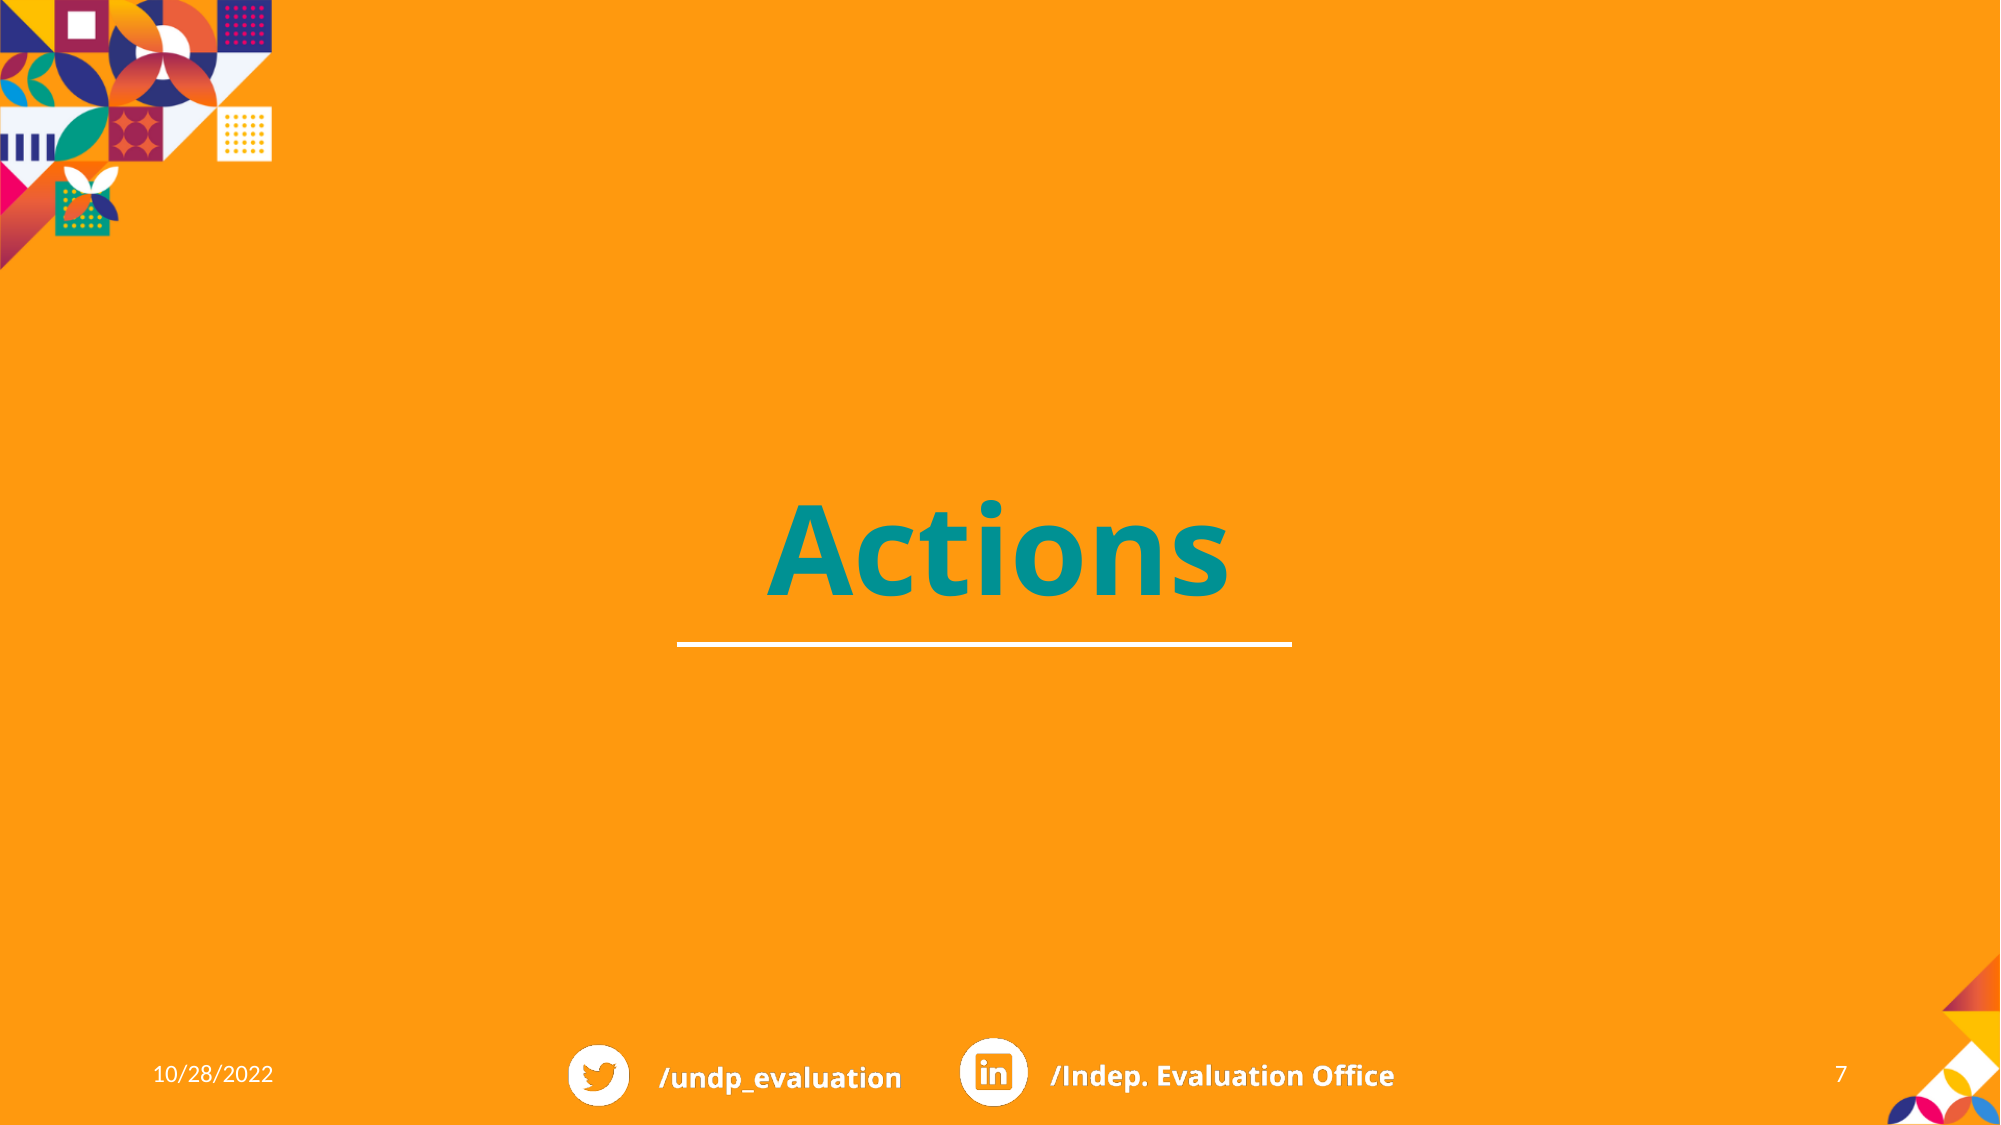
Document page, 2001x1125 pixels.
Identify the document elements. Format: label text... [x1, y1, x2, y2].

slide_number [137, 1042, 549, 1103]
picture [0, 0, 2000, 1125]
slide_number 7 [1412, 1042, 1863, 1103]
text_box Actions [555, 427, 1445, 631]
